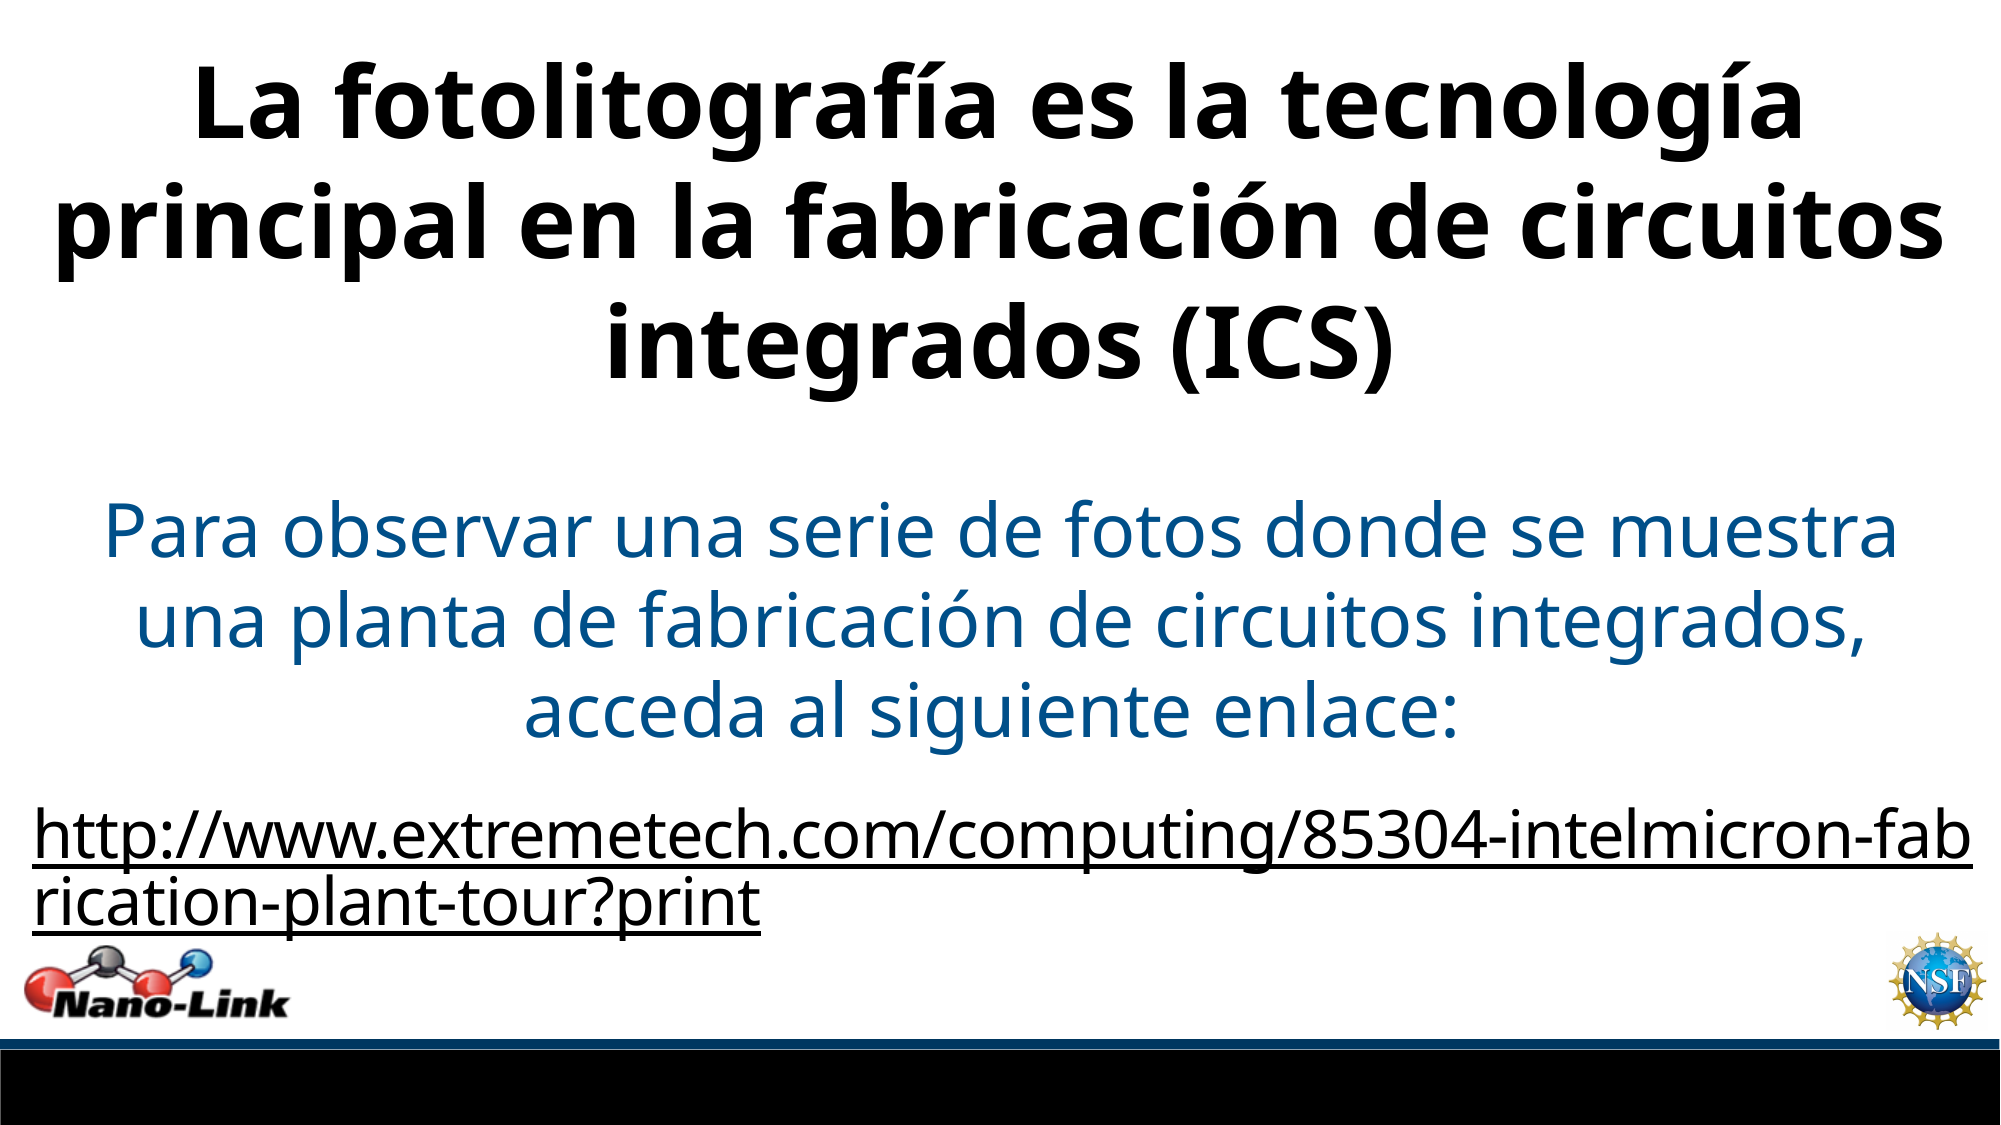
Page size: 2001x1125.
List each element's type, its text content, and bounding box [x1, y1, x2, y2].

text_box La fotolitografía es la tecnología principal en la fabricación de circuitos integrados (ICS) [0, 0, 2000, 438]
picture [1886, 931, 1988, 1032]
picture [16, 935, 305, 1032]
text_box Para observar una serie de fotos donde se muestra una planta de fabricación de circuitos integrados, acceda al siguiente enlace: http://www.extremetech.com/computing/85304-intelmicron-fabrication-plant-tour?print [17, 417, 1988, 949]
